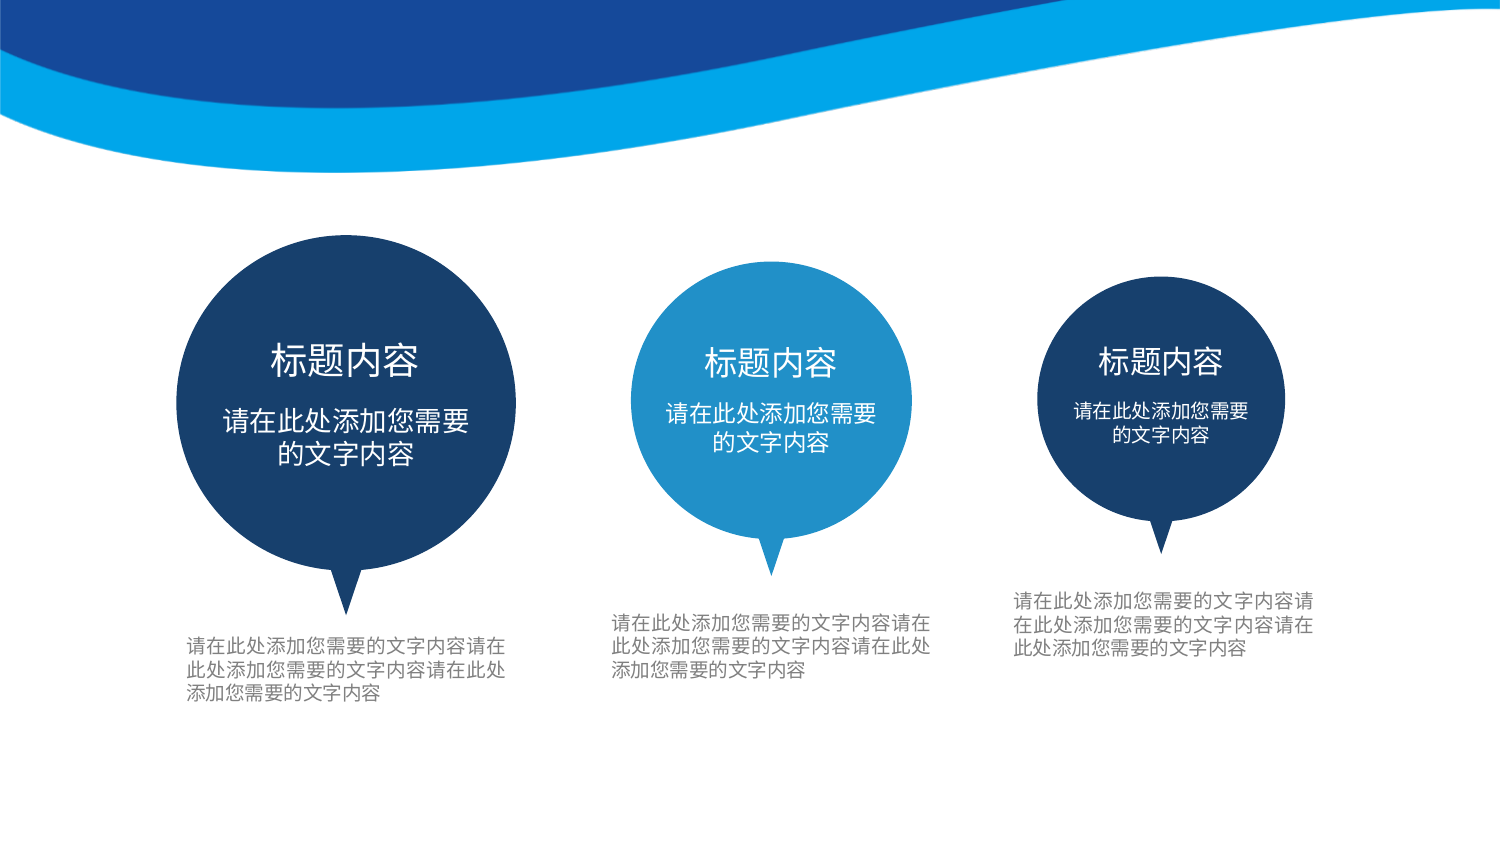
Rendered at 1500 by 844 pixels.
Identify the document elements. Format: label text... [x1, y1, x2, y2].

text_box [630, 261, 913, 577]
picture [0, 115, 298, 173]
text_box 请在此处添加您需要的文字内容请在此处添加您需要的文字内容请在此处添加您需要的文字内容 [171, 626, 521, 712]
text_box 请在此处添加您需要的文字内容请在此处添加您需要的文字内容请在此处添加您需要的文字内容 [596, 603, 947, 689]
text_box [176, 234, 517, 616]
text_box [1037, 276, 1286, 555]
picture [0, 0, 1057, 108]
picture [375, 9, 1500, 173]
text_box 请在此处添加您需要的文字内容请在此处添加您需要的文字内容请在此处添加您需要的文字内容 [998, 581, 1329, 667]
